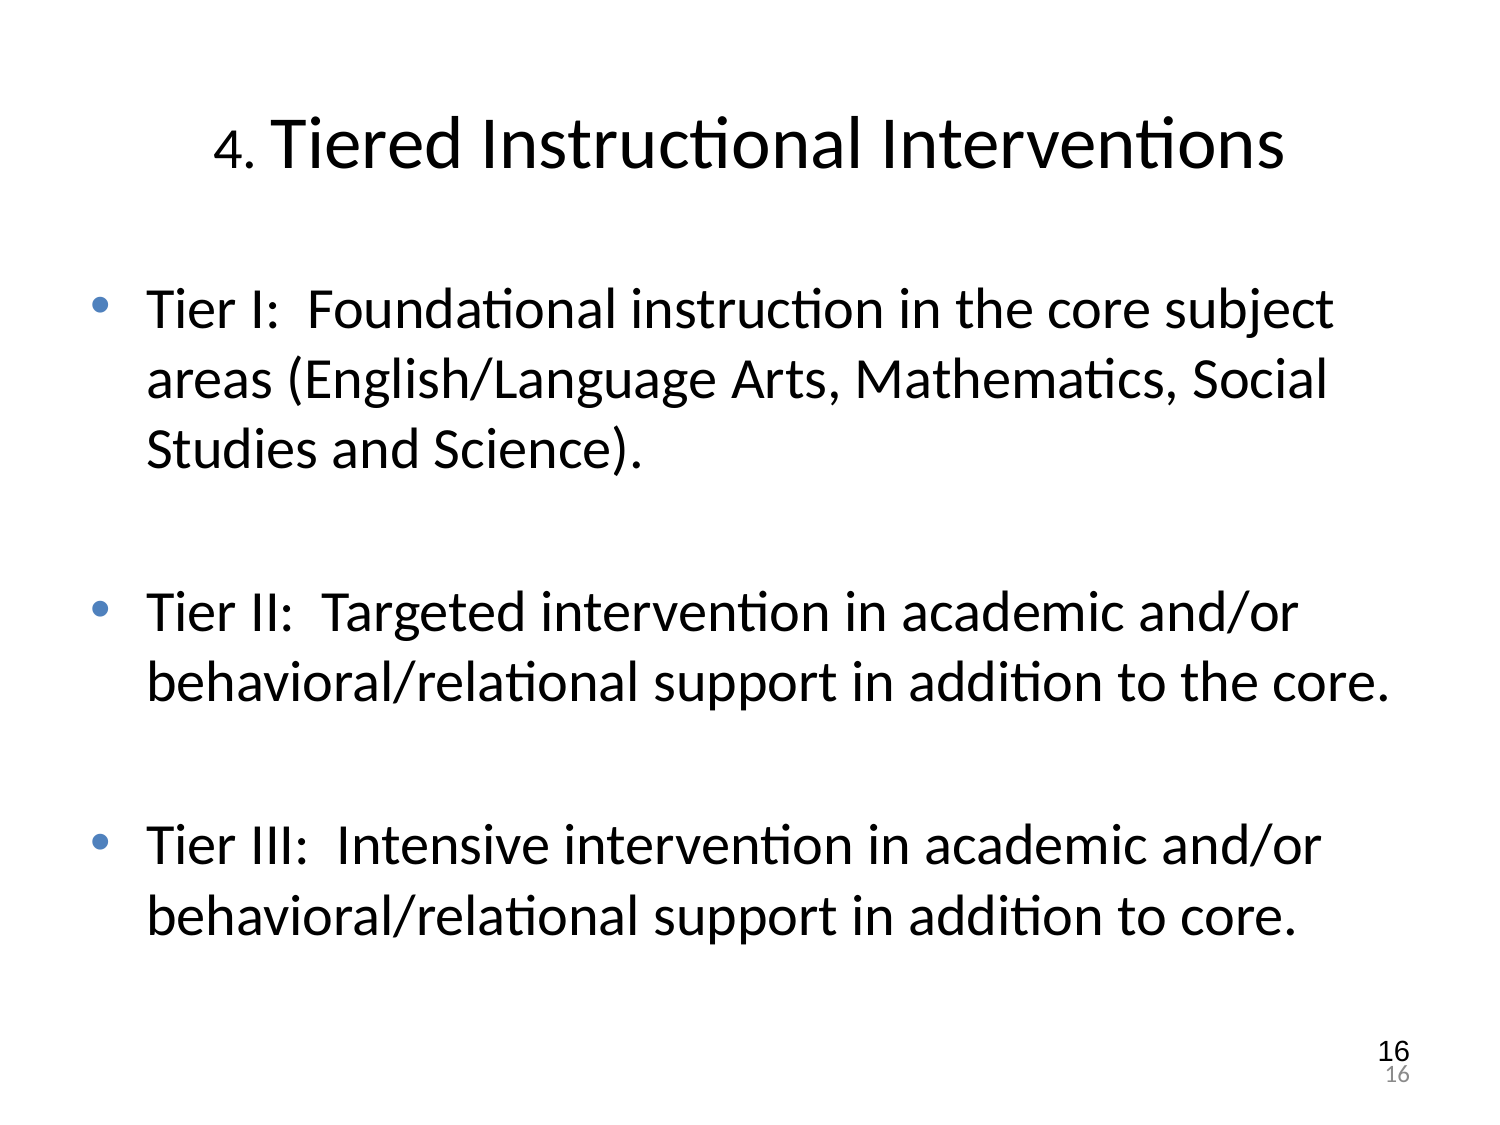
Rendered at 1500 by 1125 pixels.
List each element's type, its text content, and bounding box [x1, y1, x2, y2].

text_box 16 [1074, 1024, 1425, 1103]
title 4. Tiered Instructional Interventions [75, 45, 1425, 233]
list Tier I: Foundational instruction in the core subject areas (English/Language Arts, Mathematics, Social Studies and Science). Tier II: Targeted intervention in academic and/or behavioral/relational support in addition to the core. Tier III: Intensive intervention in academic and/or behavioral/relational support in addition to core. [75, 262, 1425, 1005]
